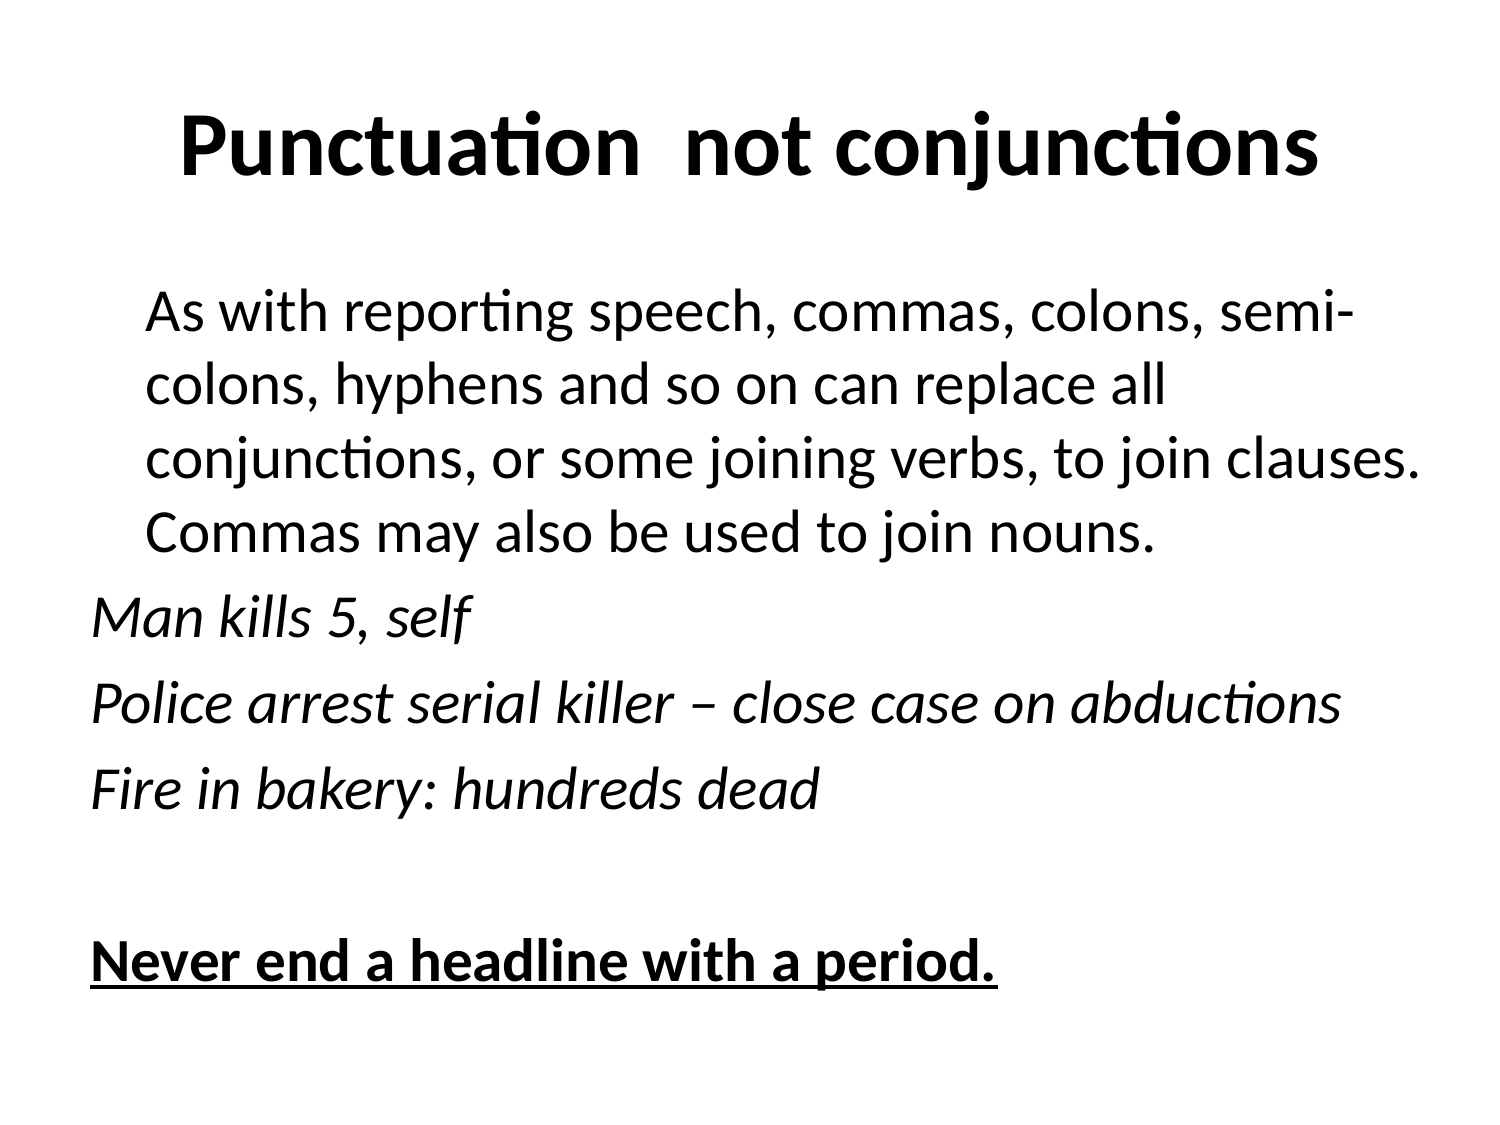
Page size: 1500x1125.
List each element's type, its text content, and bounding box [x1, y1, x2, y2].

list As with reporting speech, commas, colons, semi-colons, hyphens and so on can replace all conjunctions, or some joining verbs, to join clauses. Commas may also be used to join nouns. Man kills 5, self Police arrest serial killer – close case on abductions Fire in bakery: hundreds dead Never end a headline with a period. [75, 262, 1500, 1005]
title Punctuation not conjunctions [75, 45, 1425, 233]
